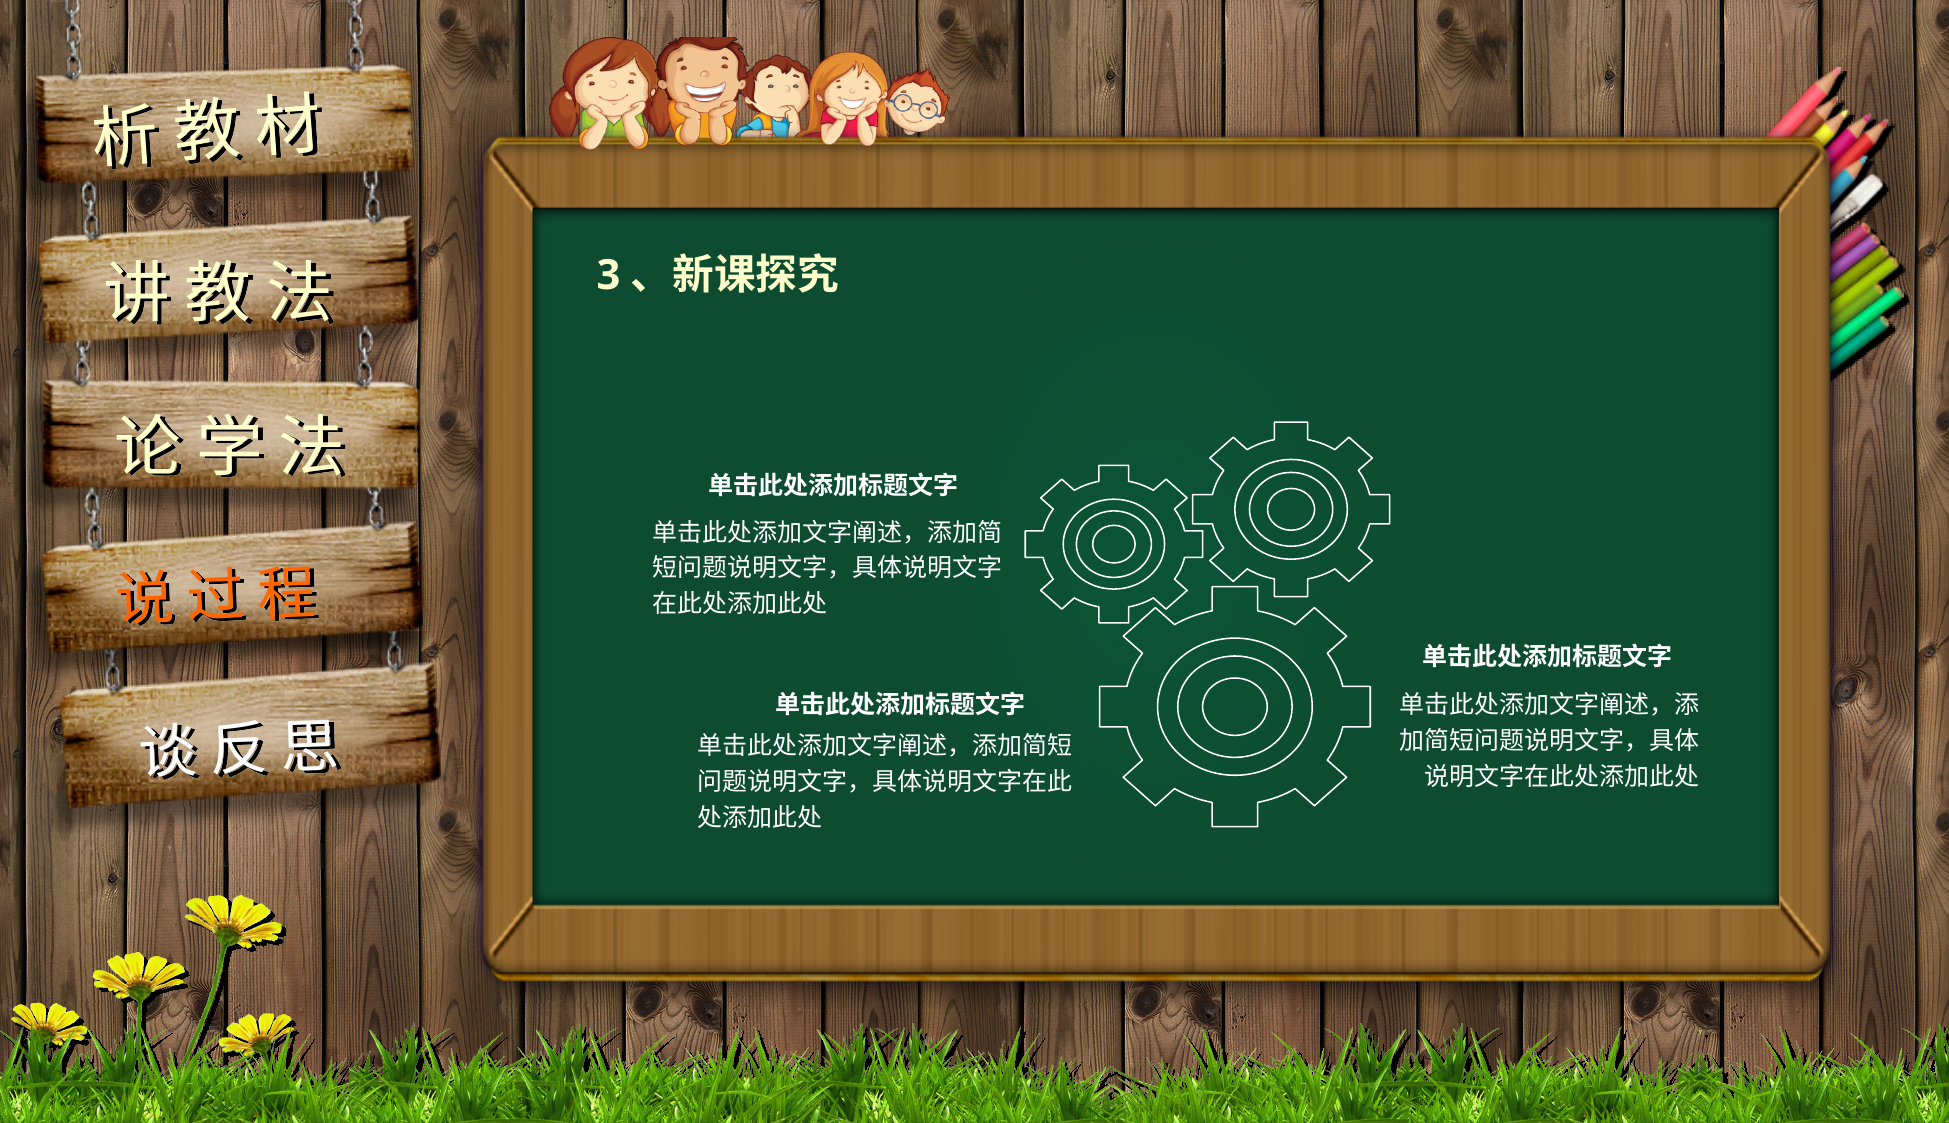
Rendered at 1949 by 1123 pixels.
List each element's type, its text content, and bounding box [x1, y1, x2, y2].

text_box 单击此处添加标题文字 [768, 684, 1034, 723]
text_box 单击此处添加文字阐述，添加简短问题说明文字，具体说明文字在此处添加此处 [690, 719, 1086, 835]
text_box [1025, 465, 1203, 623]
text_box [1192, 422, 1390, 597]
text_box 单击此处添加标题文字 [1414, 636, 1680, 674]
text_box 单击此处添加文字阐述，添加简短问题说明文字，具体说明文字在此处添加此处 [1388, 678, 1707, 795]
text_box [1099, 586, 1371, 827]
picture [0, 0, 1949, 1123]
text_box 单击此处添加标题文字 [701, 465, 967, 503]
text_box 3、新课探究 [581, 240, 854, 306]
text_box [783, 491, 1460, 763]
text_box 单击此处添加文字阐述，添加简短问题说明文字，具体说明文字在此处添加此处 [644, 506, 1024, 622]
